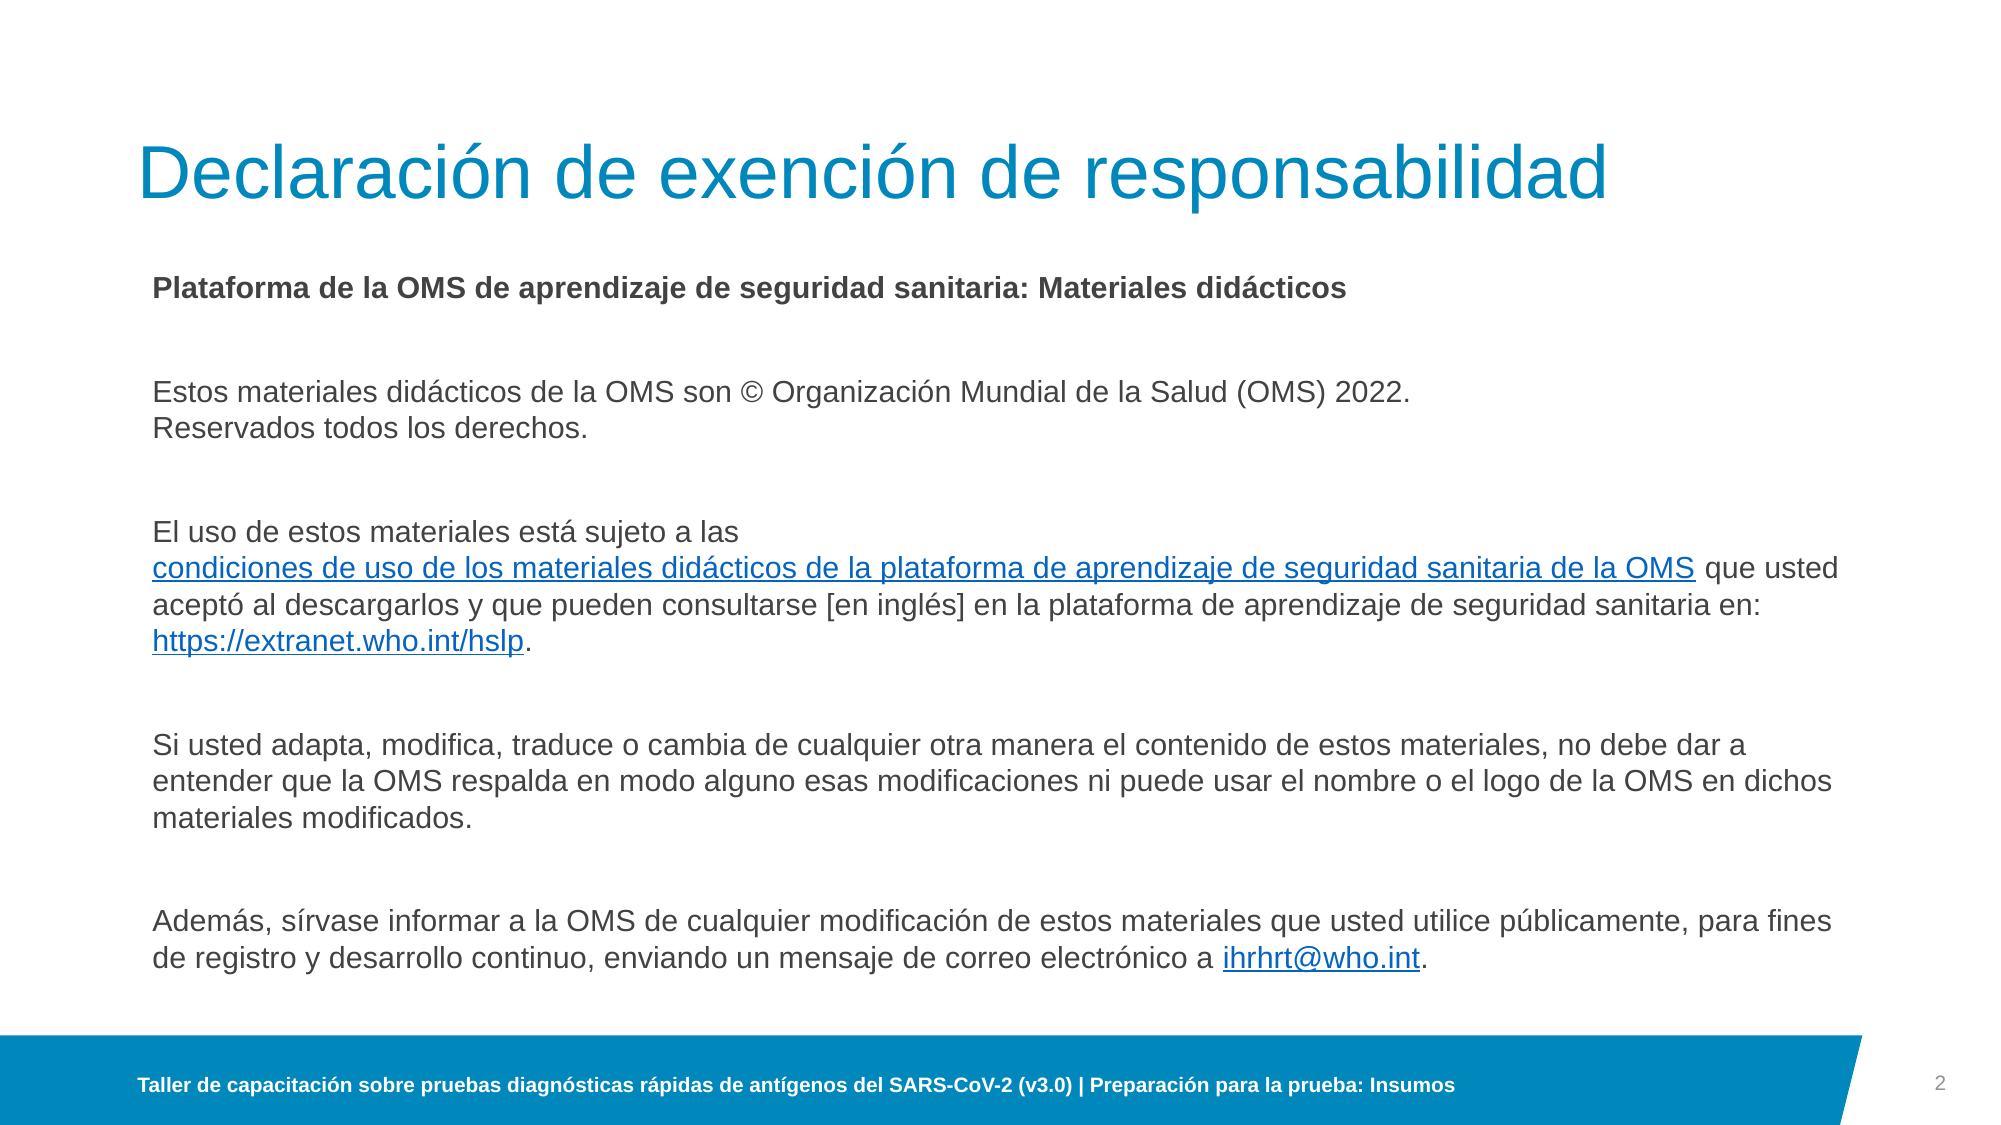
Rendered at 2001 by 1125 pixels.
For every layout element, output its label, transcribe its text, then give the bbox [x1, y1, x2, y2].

slide_number 2 [1862, 1035, 1947, 1125]
footer Taller de capacitación sobre pruebas diagnósticas rápidas de antígenos del SARS-CoV-2 (v3.0) | Preparación para la prueba: Insumos [137, 1042, 1491, 1125]
title Declaración de exención de responsabilidad [137, 59, 1863, 215]
list Plataforma de la OMS de aprendizaje de seguridad sanitaria: Materiales didácticos Estos materiales didácticos de la OMS son © Organización Mundial de la Salud (OMS) 2022. Reservados todos los derechos. El uso de estos materiales está sujeto a las condiciones de uso de los materiales didácticos de la plataforma de aprendizaje de seguridad sanitaria de la OMS que usted aceptó al descargarlos y que pueden consultarse [en inglés] en la plataforma de aprendizaje de seguridad sanitaria en: https://extranet.who.int/hslp. Si usted adapta, modifica, traduce o cambia de cualquier otra manera el contenido de estos materiales, no debe dar a entender que la OMS respalda en modo alguno esas modificaciones ni puede usar el nombre o el logo de la OMS en dichos materiales modificados. Además, sírvase informar a la OMS de cualquier modificación de estos materiales que usted utilice públicamente, para fines de registro y desarrollo continuo, enviando un mensaje de correo electrónico a ihrhrt@who.int. [137, 260, 1863, 990]
